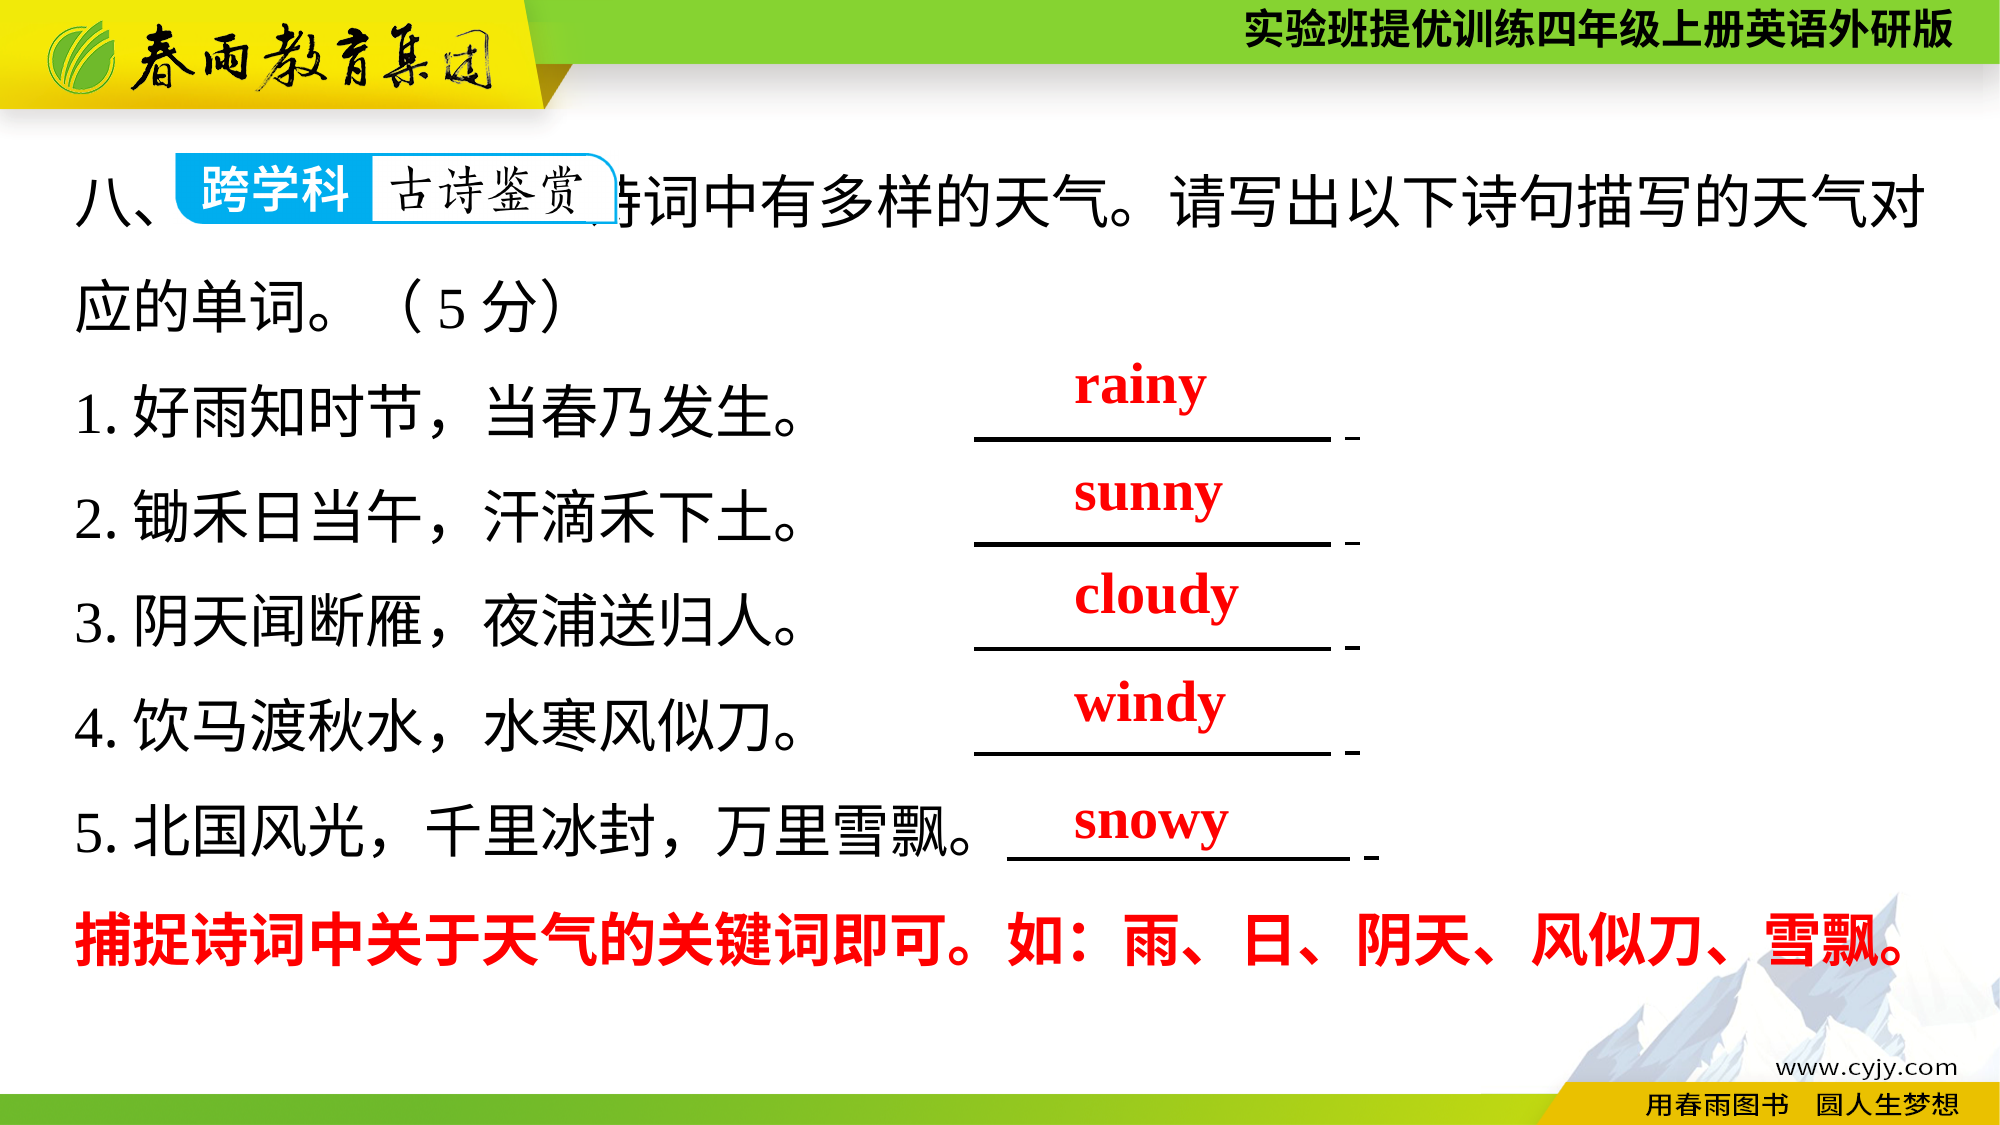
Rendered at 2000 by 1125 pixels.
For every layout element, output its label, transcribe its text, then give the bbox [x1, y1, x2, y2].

text_box sunny [1059, 444, 1240, 530]
list 八、 诗词中有多样的天气。请写出以下诗句描写的天气对应的单词。（5分） 1.好雨知时节，当春乃发生。 . 2.锄禾日当午，汗滴禾下土。 . 3.阴天闻断雁，夜浦送归人。 . 4.饮马渡秋水，水寒风似刀。 . 5.北国风光，千里冰封，万里雪飘。 . [59, 122, 1944, 861]
picture [0, 0, 2000, 1125]
text_box windy [1059, 655, 1243, 738]
text_box 捕捉诗词中关于天气的关键词即可。如：雨、日、阴天、风似刀、雪飘。 [59, 861, 1969, 981]
text_box snowy [1059, 738, 1246, 858]
text_box cloudy [1059, 547, 1256, 633]
text_box rainy [1059, 338, 1223, 423]
